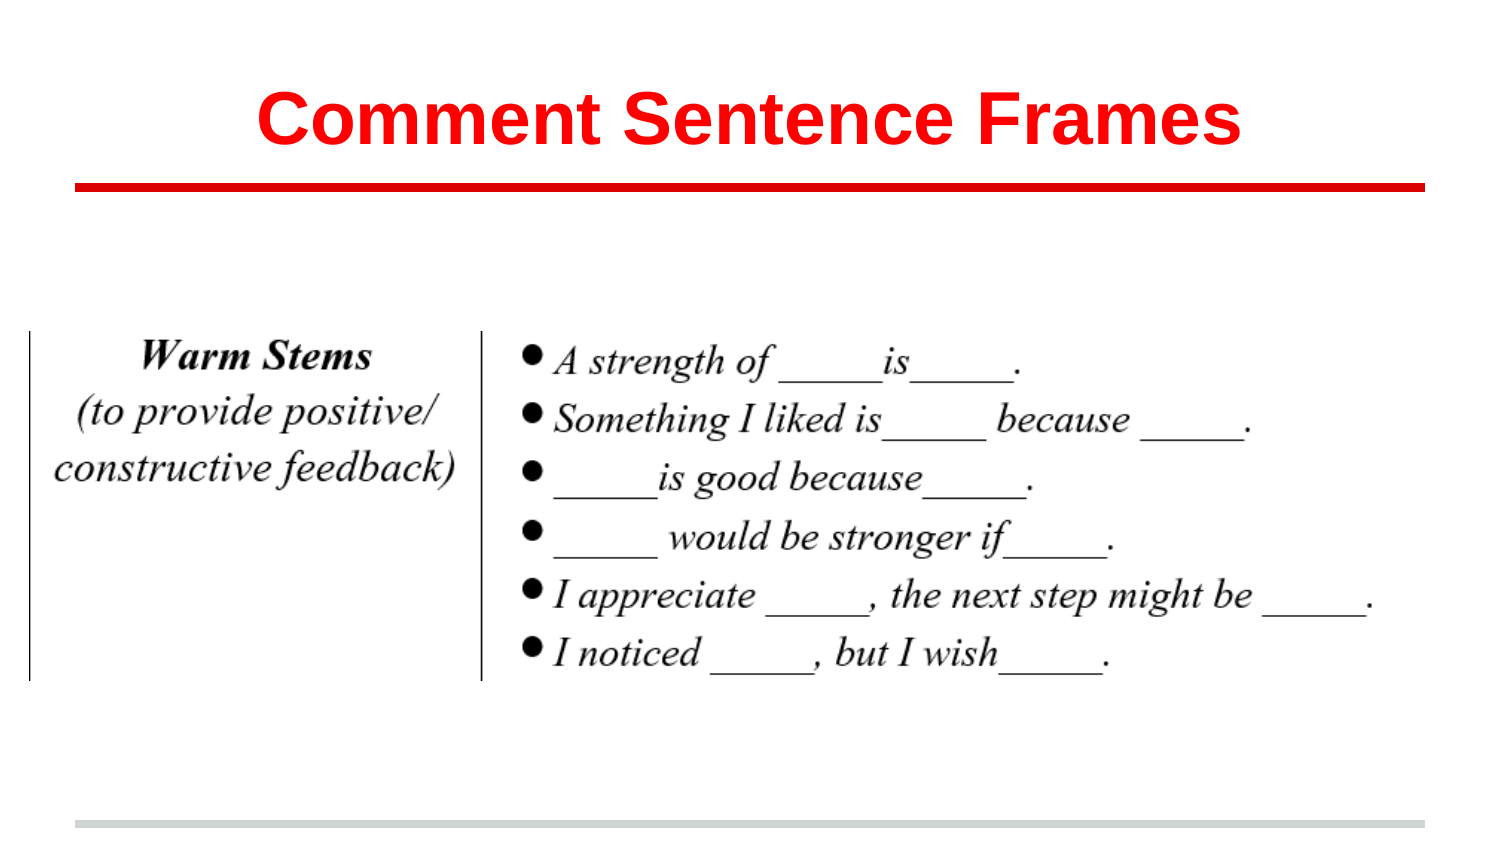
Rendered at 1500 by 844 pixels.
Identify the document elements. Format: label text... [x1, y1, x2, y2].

title Comment Sentence Frames [75, 33, 1425, 175]
picture [29, 331, 1474, 681]
